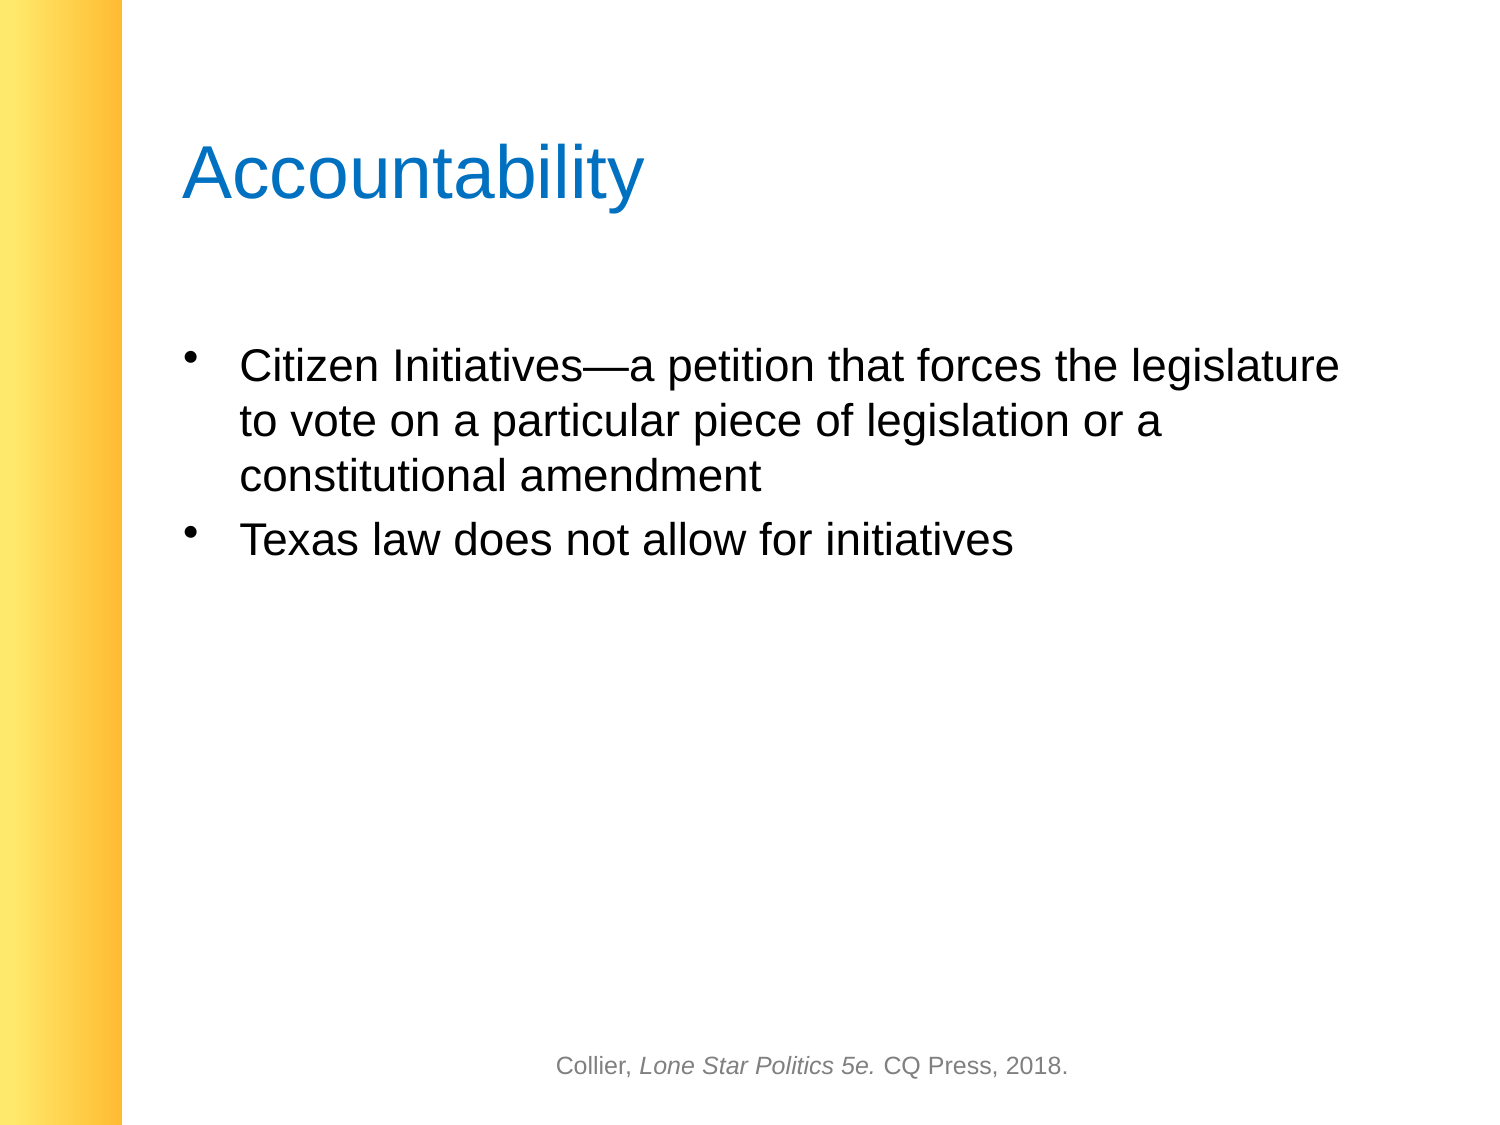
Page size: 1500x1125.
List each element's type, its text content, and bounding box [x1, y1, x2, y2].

title Accountability [167, 75, 1480, 263]
list Citizen Initiatives—a petition that forces the legislature to vote on a particular piece of legislation or a constitutional amendment Texas law does not allow for initiatives [168, 328, 1388, 975]
text_box Collier, Lone Star Politics 5e. CQ Press, 2018. [525, 1042, 1100, 1087]
picture [0, 0, 1500, 1125]
